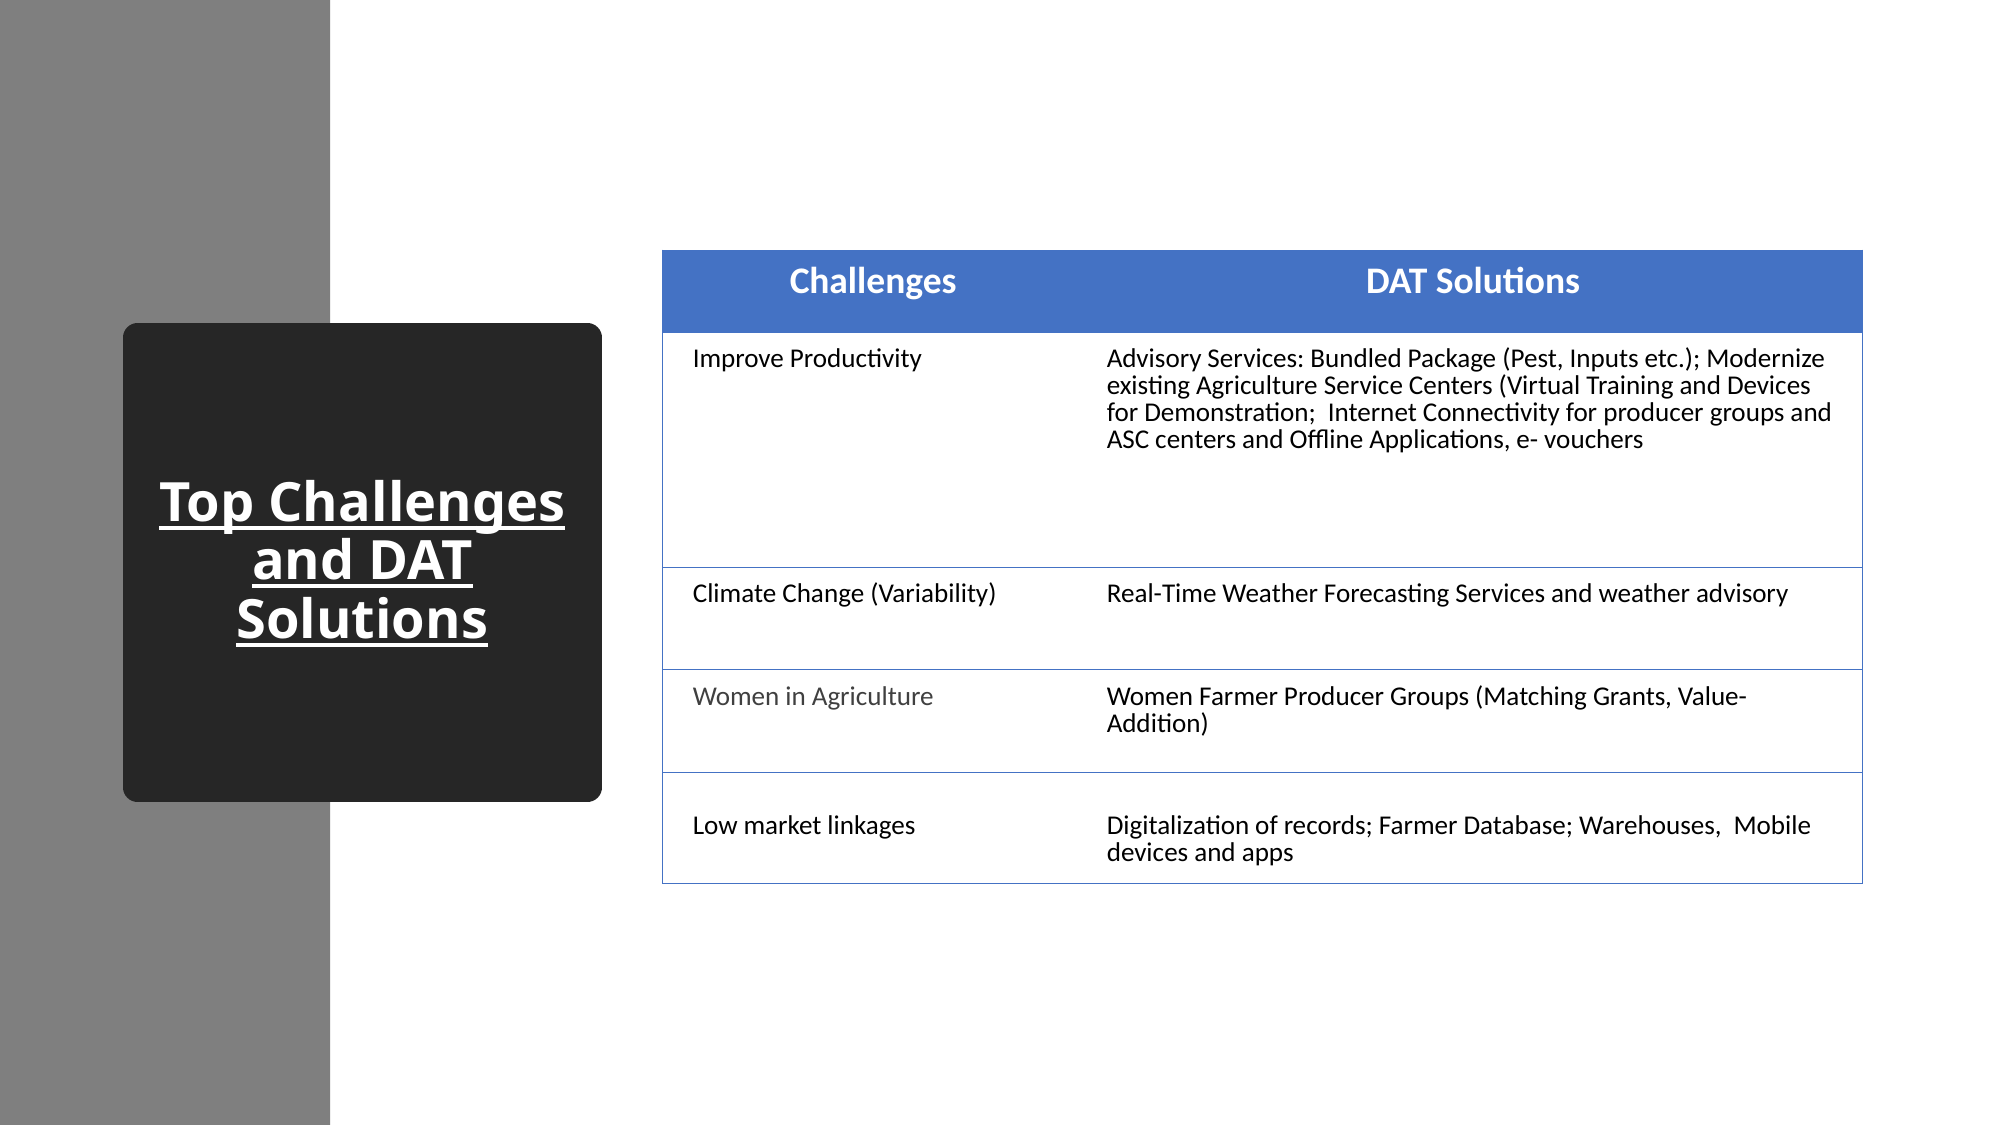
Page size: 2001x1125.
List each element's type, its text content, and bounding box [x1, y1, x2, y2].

table_cell Climate Change (Variability) [663, 568, 1077, 669]
table_cell Women in Agriculture [663, 670, 1077, 772]
title Top Challenges and DAT Solutions [137, 337, 588, 788]
table_cell Real-Time Weather Forecasting Services and weather advisory [1077, 568, 1862, 669]
table_cell Improve Productivity [663, 333, 1077, 567]
table_header DAT Solutions [1077, 251, 1862, 332]
table_header Challenges [663, 251, 1077, 332]
text_box [0, 0, 331, 1125]
table_cell Low market linkages [663, 773, 1077, 883]
table_cell Women Farmer Producer Groups (Matching Grants, Value-Addition) [1077, 670, 1862, 772]
table_cell Digitalization of records; Farmer Database; Warehouses, Mobile devices and apps [1077, 773, 1862, 883]
table_cell Advisory Services: Bundled Package (Pest, Inputs etc.); Modernize existing Agriculture Service Centers (Virtual Training and Devices for Demonstration; Internet Connectivity for producer groups and ASC centers and Offline Applications, e- vouchers [1077, 333, 1862, 567]
